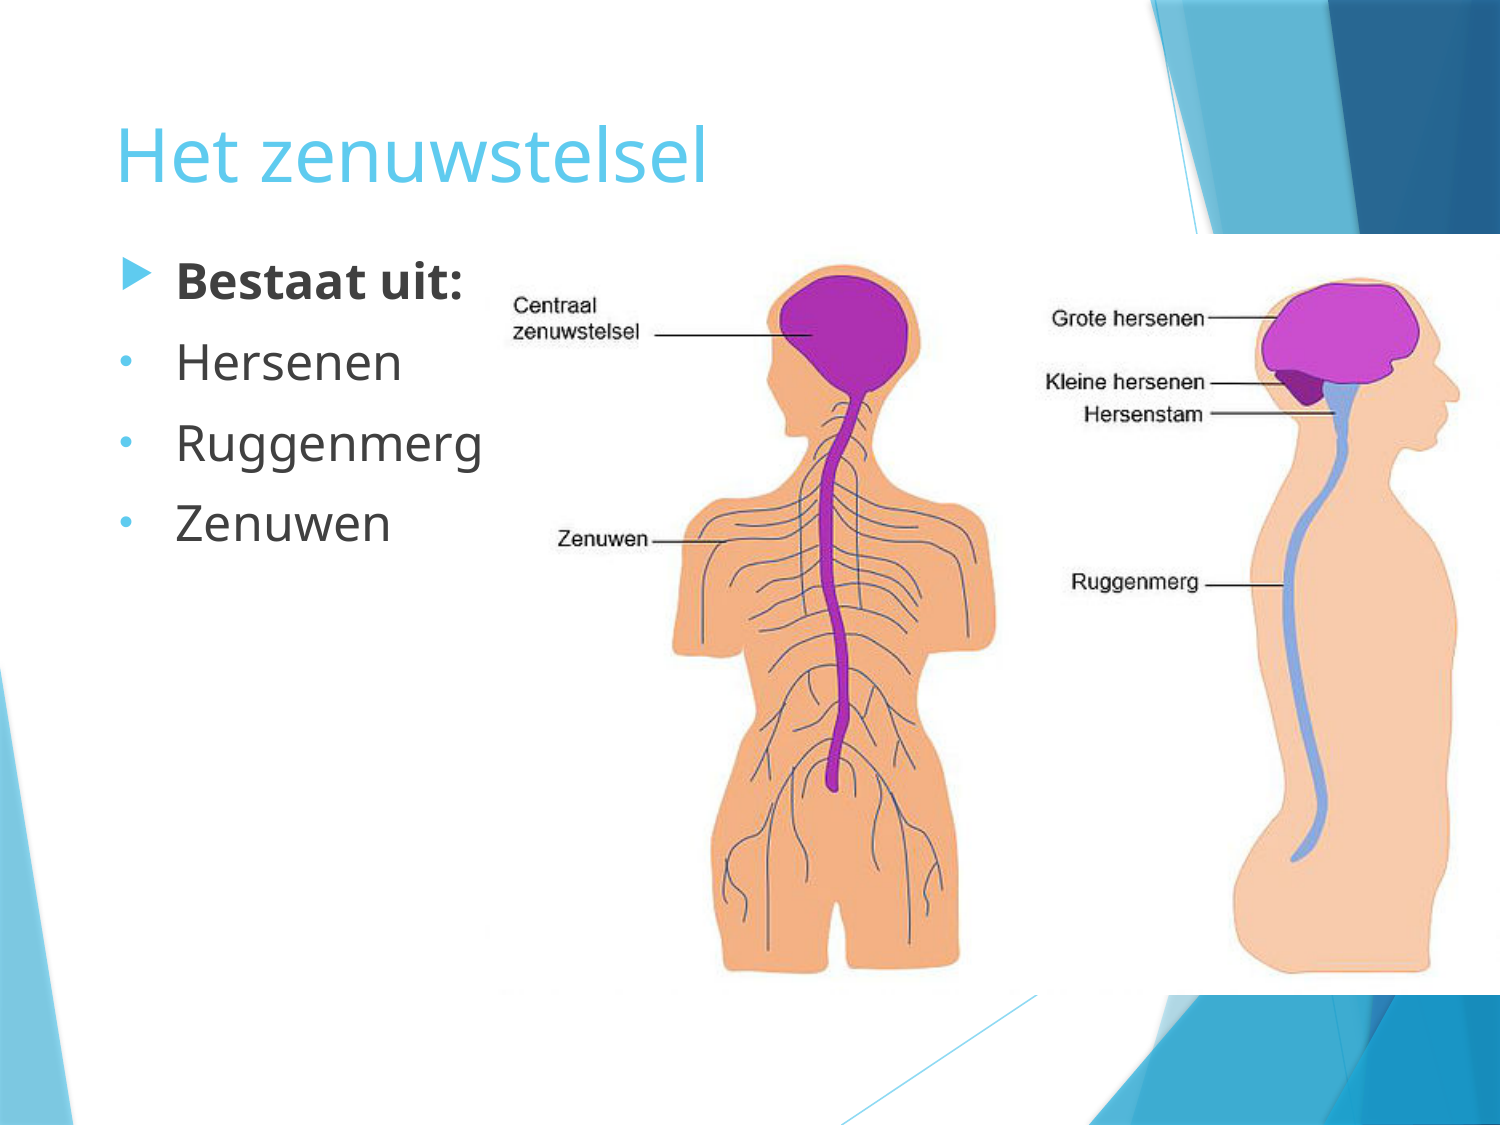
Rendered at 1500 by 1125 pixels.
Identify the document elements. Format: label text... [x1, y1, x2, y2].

picture [484, 233, 1500, 995]
title Het zenuwstelsel [99, 99, 1142, 317]
list Bestaat uit: Hersenen Ruggenmerg Zenuwen [104, 241, 479, 895]
